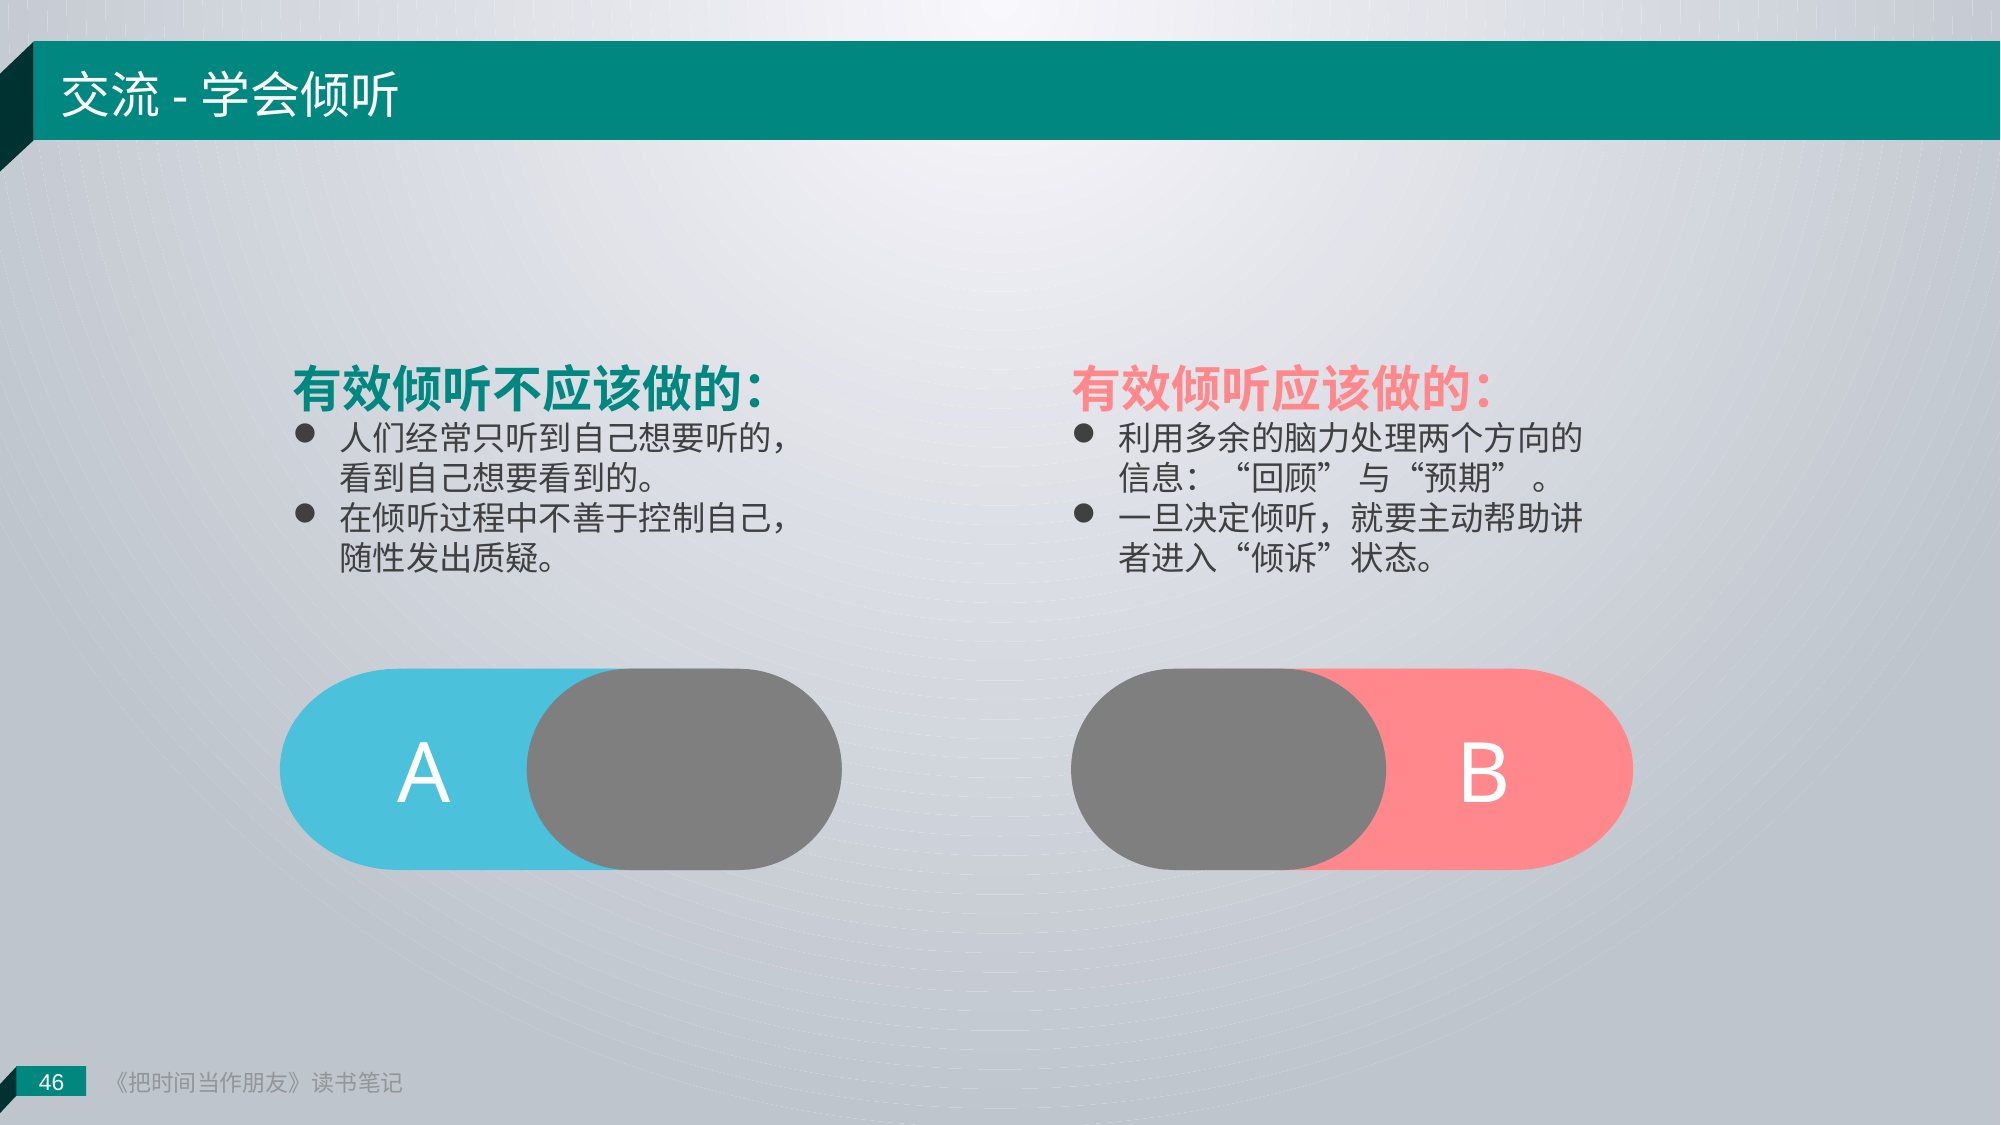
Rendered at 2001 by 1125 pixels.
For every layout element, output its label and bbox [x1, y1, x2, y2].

text_box [279, 668, 842, 871]
text_box [1071, 668, 1634, 871]
text_box [0, 41, 2000, 1117]
